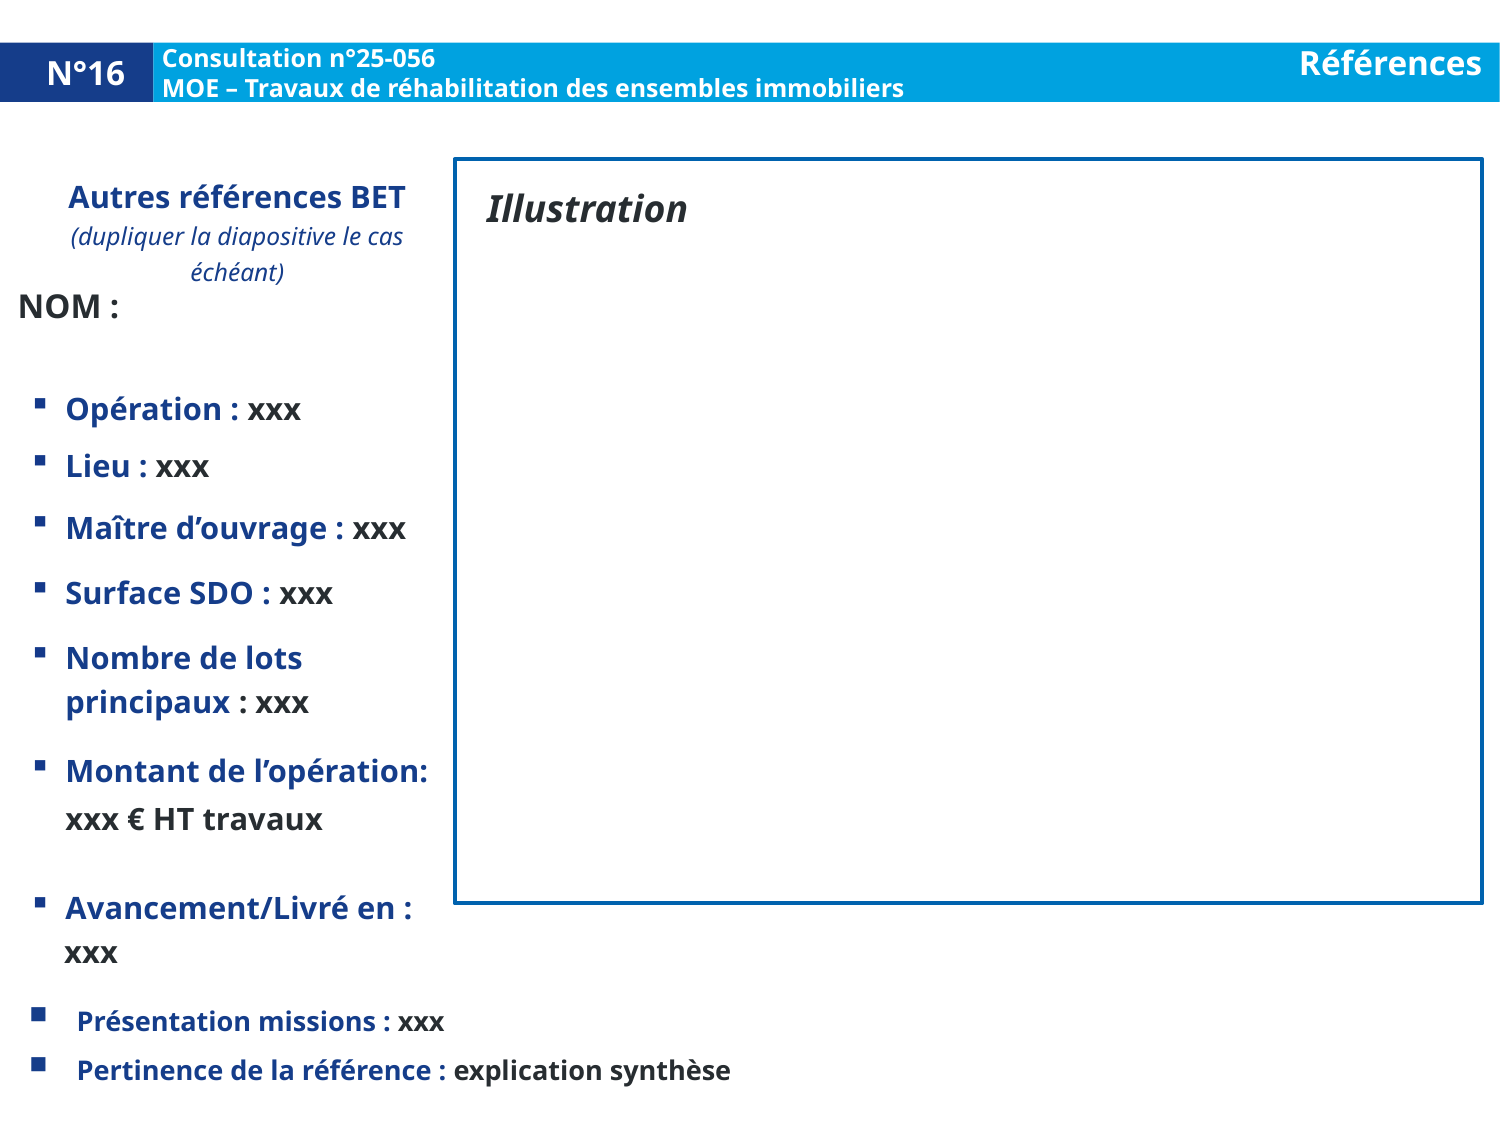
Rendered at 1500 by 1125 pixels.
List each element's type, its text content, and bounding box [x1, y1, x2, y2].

text_box Présentation missions : xxx Pertinence de la référence : explication synthèse [29, 952, 1483, 1106]
text_box [453, 157, 1484, 905]
text_box Références [188, 32, 1483, 92]
list Autres références BET (dupliquer la diapositive le cas échéant) NOM : Opération : xxx Lieu : xxx Maître d’ouvrage : xxx Surface SDO : xxx Nombre de lots principaux : xxx Montant de l’opération: xxx € HT travaux Avancement/Livré en : xxx [17, 177, 443, 973]
text_box [1452, 92, 1459, 102]
text_box Consultation n°25-056 MOE – Travaux de réhabilitation des ensembles immobiliers [161, 42, 1452, 132]
text_box Illustration [472, 177, 756, 238]
text_box N°16 [5, 42, 159, 102]
